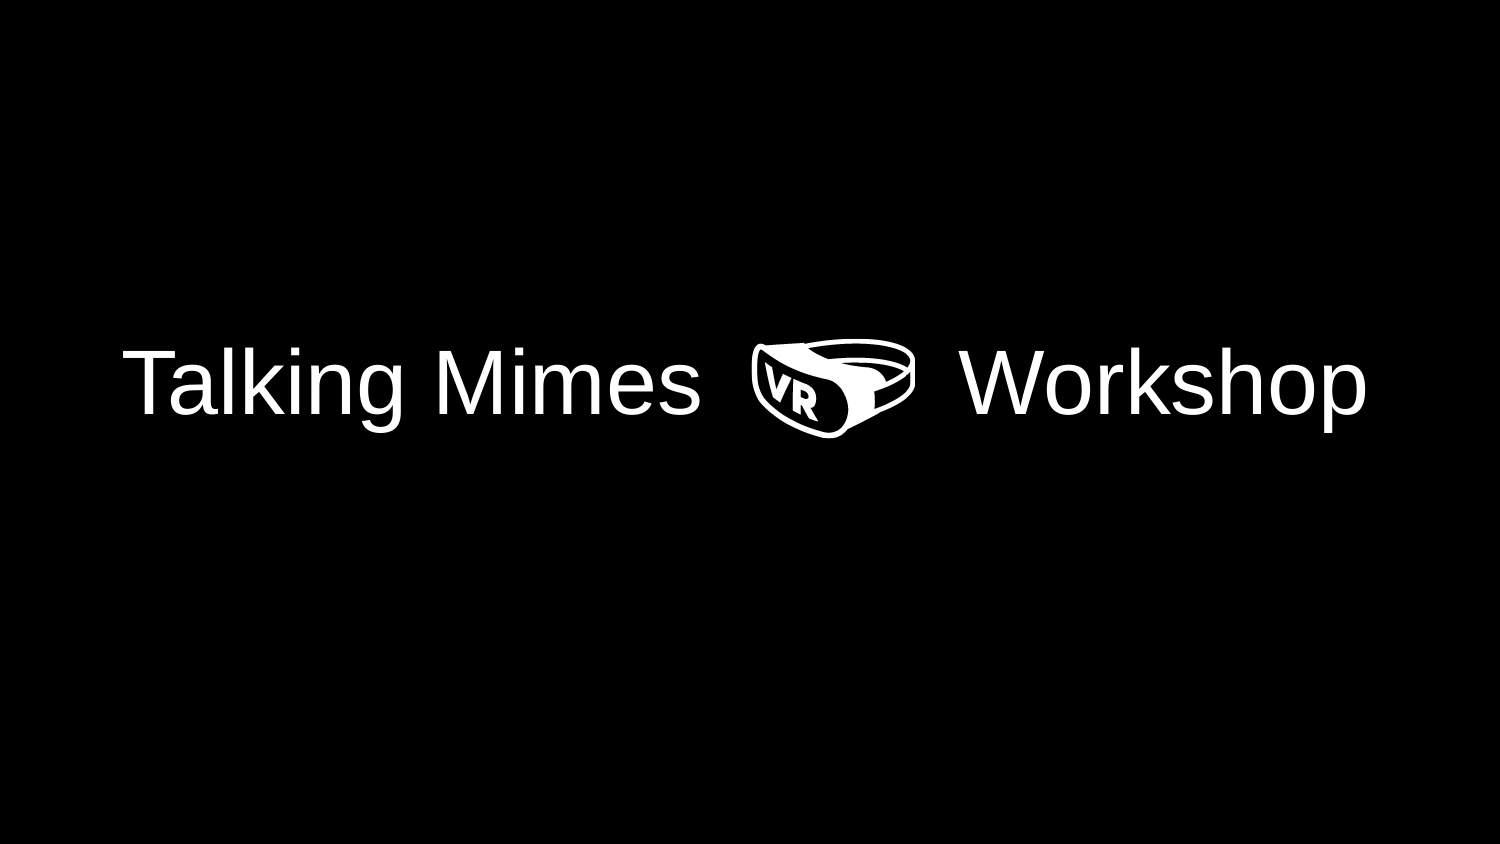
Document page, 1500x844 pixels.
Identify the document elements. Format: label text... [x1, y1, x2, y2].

picture [735, 327, 929, 448]
title Talking Mimes Workshop [47, 110, 1445, 448]
